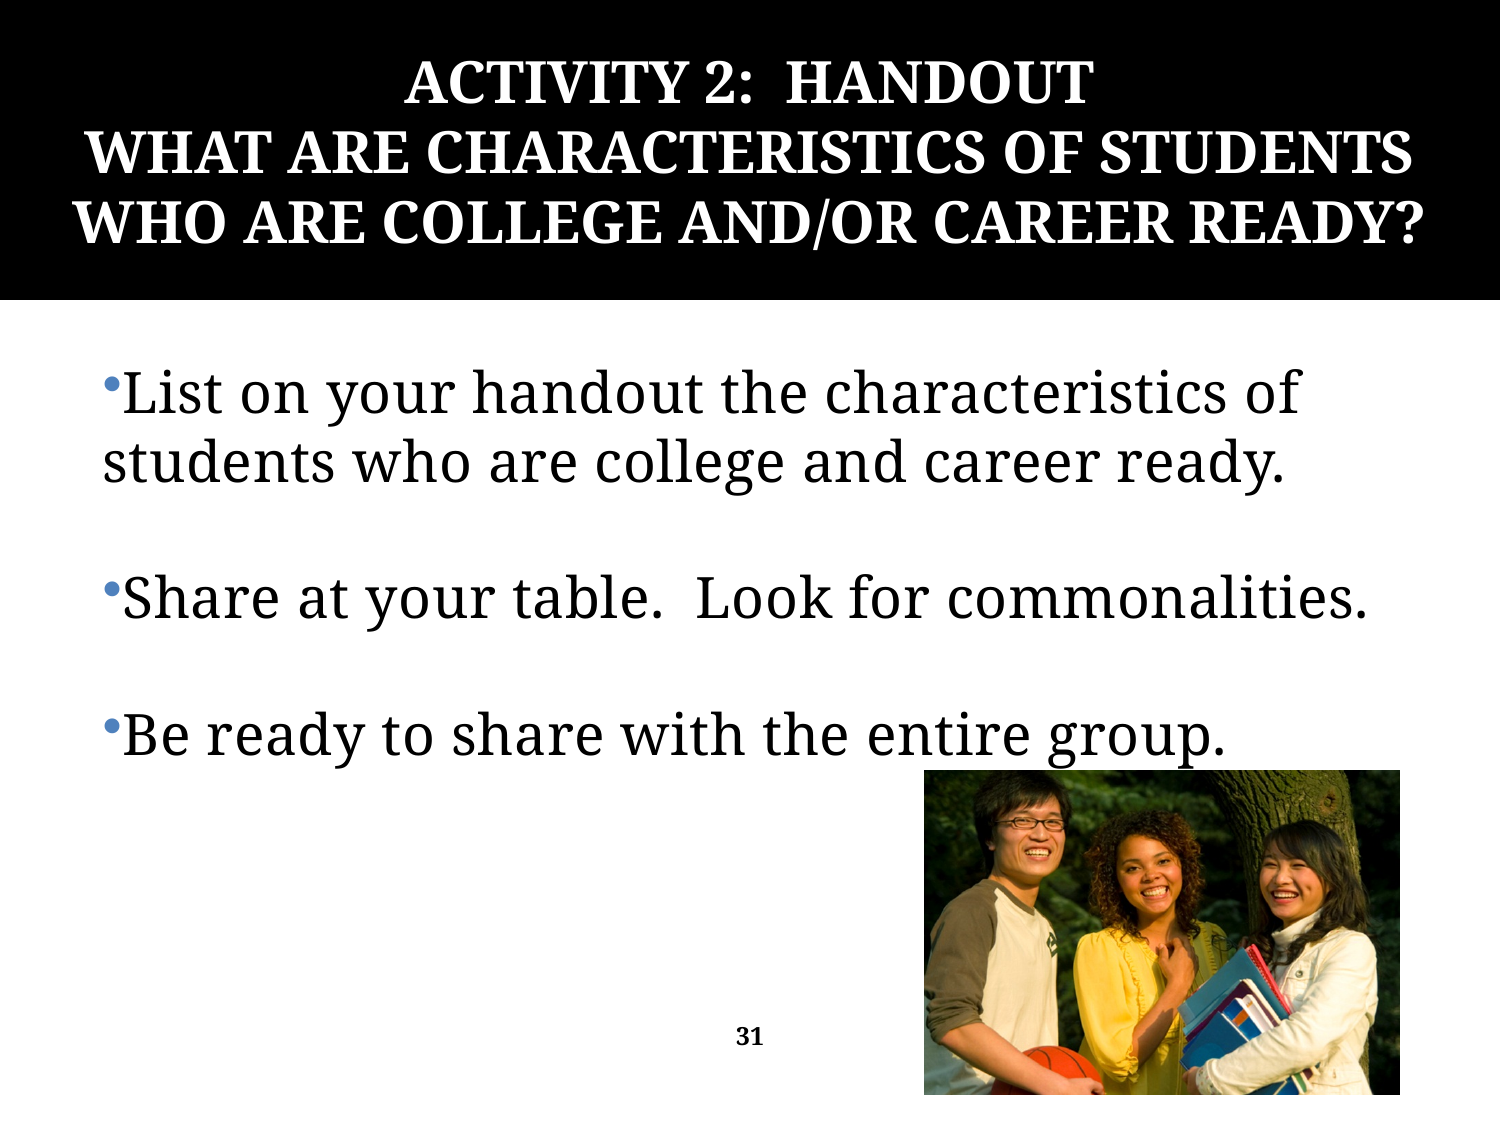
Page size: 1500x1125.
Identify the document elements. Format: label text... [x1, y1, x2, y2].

slide_number [489, 44, 1011, 93]
title Activity 2: Handout What are characteristics of students who are college and/or career ready? [0, 0, 1500, 306]
list List on your handout the characteristics of students who are college and career ready. Share at your table. Look for commonalities. Be ready to share with the entire group. [87, 299, 1438, 775]
slide_number 31 [662, 1012, 838, 1063]
picture [924, 769, 1401, 1096]
